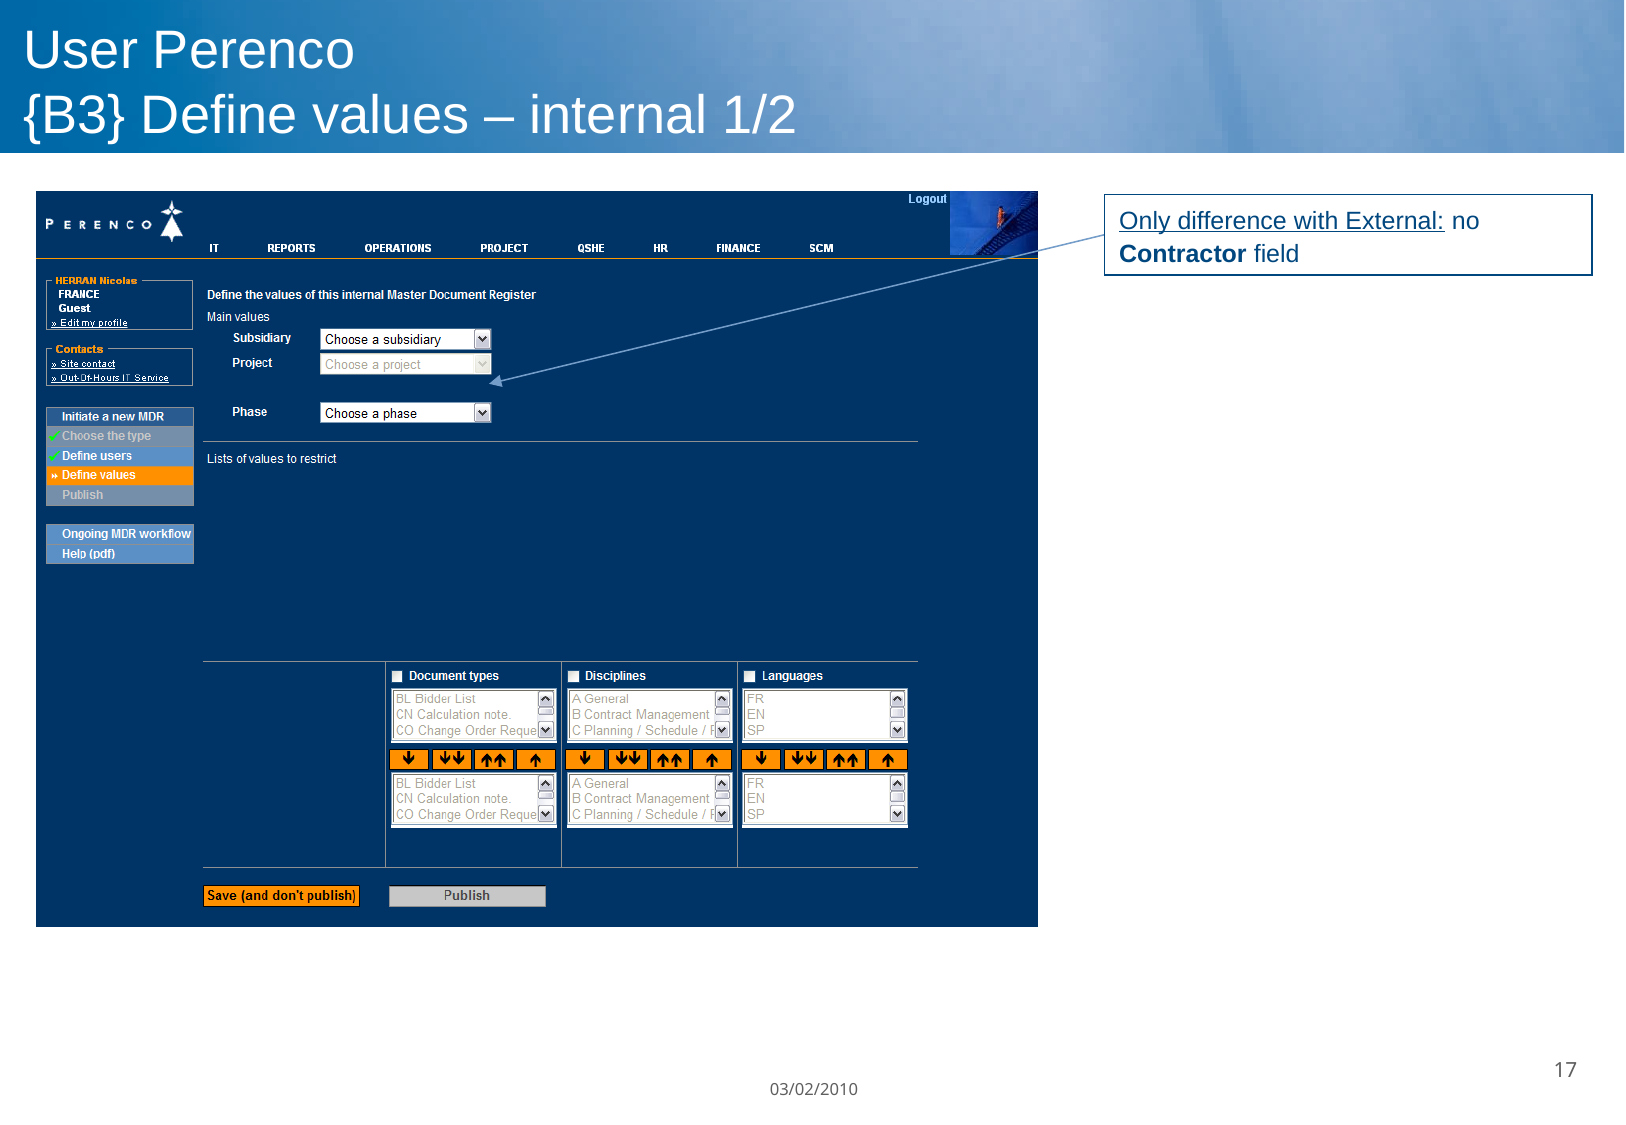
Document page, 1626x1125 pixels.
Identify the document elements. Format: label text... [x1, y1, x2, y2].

footer 03/02/2010 [14, 1070, 1615, 1104]
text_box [488, 235, 1105, 385]
title User Perenco {B3} Define values – internal 1/2 [0, 0, 1625, 153]
text_box Only difference with External: no Contractor field [1104, 194, 1593, 275]
slide_number 17 [0, 1049, 1593, 1093]
picture [36, 190, 1038, 927]
